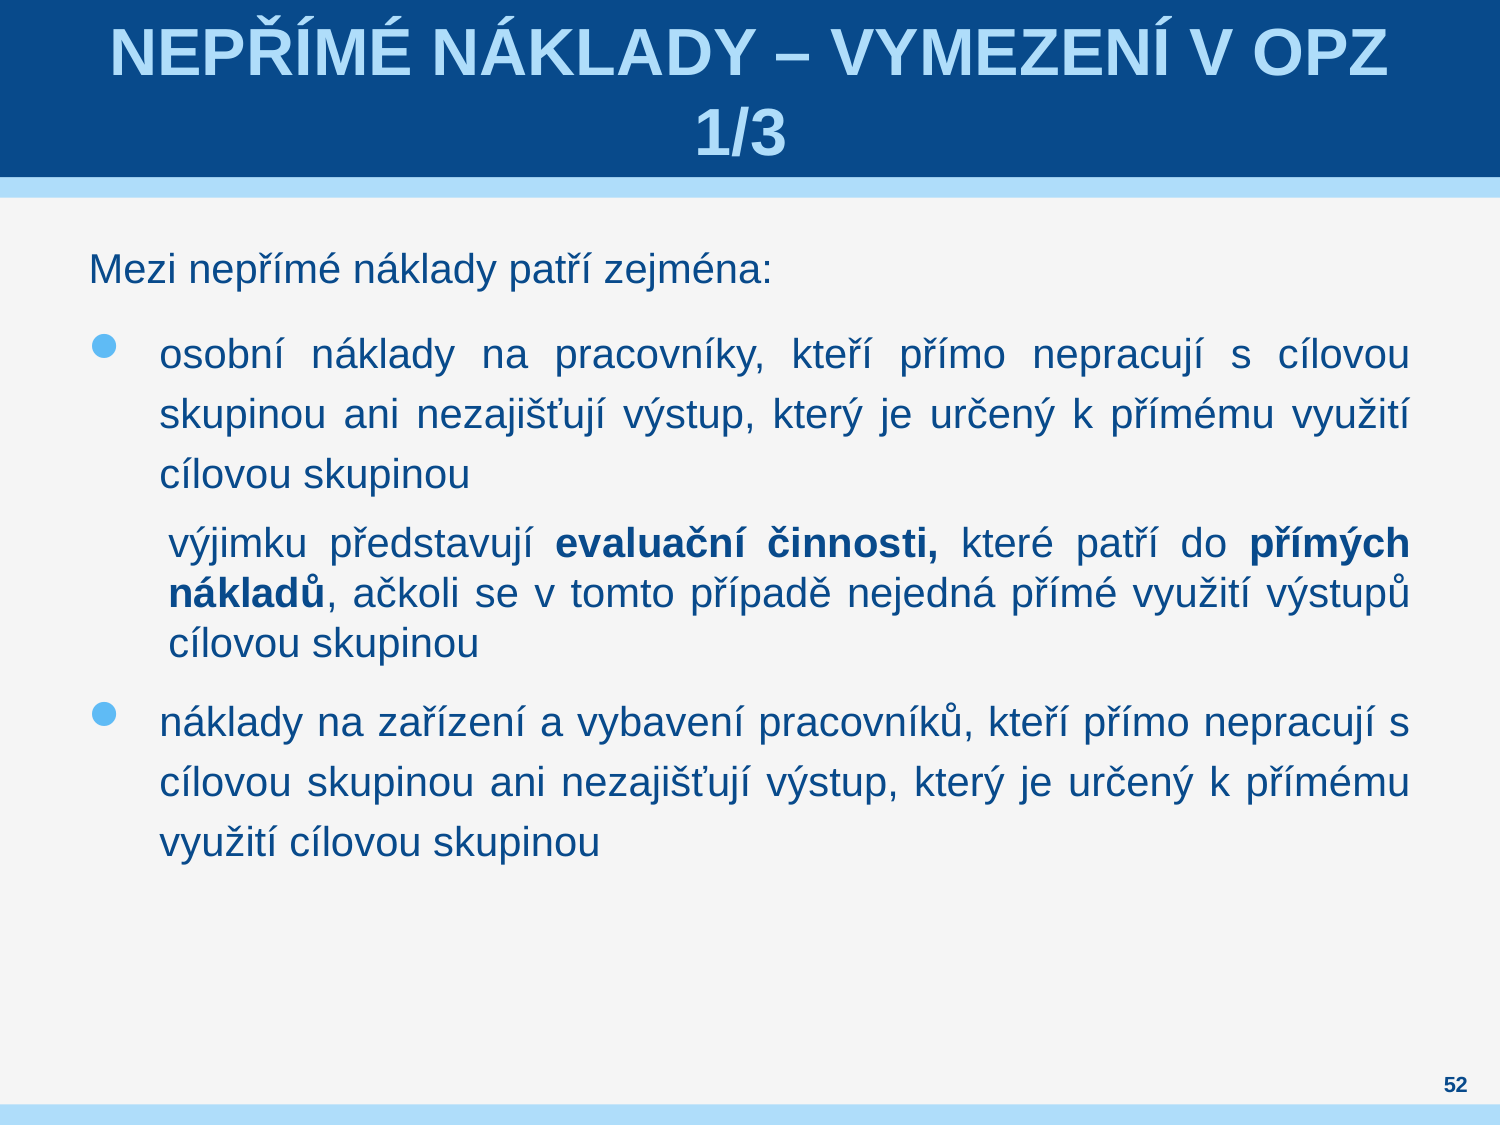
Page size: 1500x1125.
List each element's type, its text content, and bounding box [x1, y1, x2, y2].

list Mezi nepřímé náklady patří zejména: osobní náklady na pracovníky, kteří přímo nepracují s cílovou skupinou ani nezajišťují výstup, který je určený k přímému využití cílovou skupinou výjimku představují evaluační činnosti, které patří do přímých nákladů, ačkoli se v tomto případě nejedná přímé využití výstupů cílovou skupinou náklady na zařízení a vybavení pracovníků, kteří přímo nepracují s cílovou skupinou ani nezajišťují výstup, který je určený k přímému využití cílovou skupinou [88, 231, 1412, 1004]
title Nepřímé náklady – Vymezení v OPZ 1/3 [59, 0, 1441, 178]
slide_number 52 [1417, 1068, 1495, 1099]
